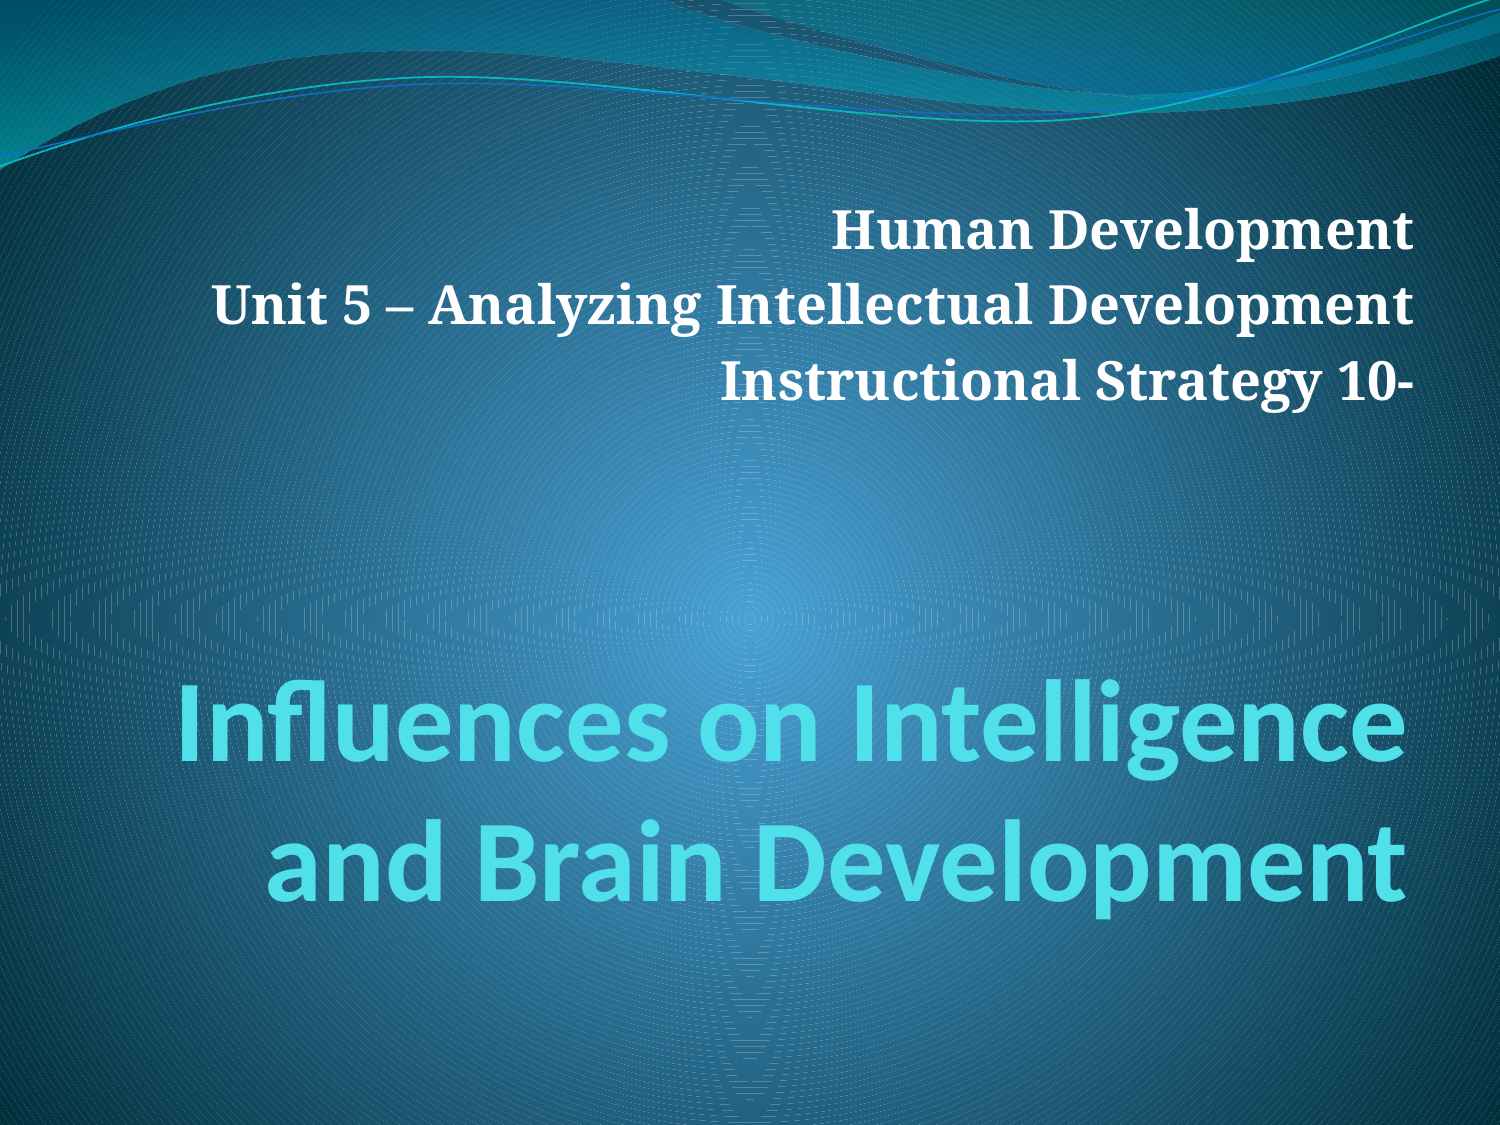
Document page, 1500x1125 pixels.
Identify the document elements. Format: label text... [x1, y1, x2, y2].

title Influences on Intelligence and Brain Development [124, 624, 1413, 925]
subtitle Human Development Unit 5 – Analyzing Intellectual Development Instructional Strategy 10- [137, 187, 1426, 475]
